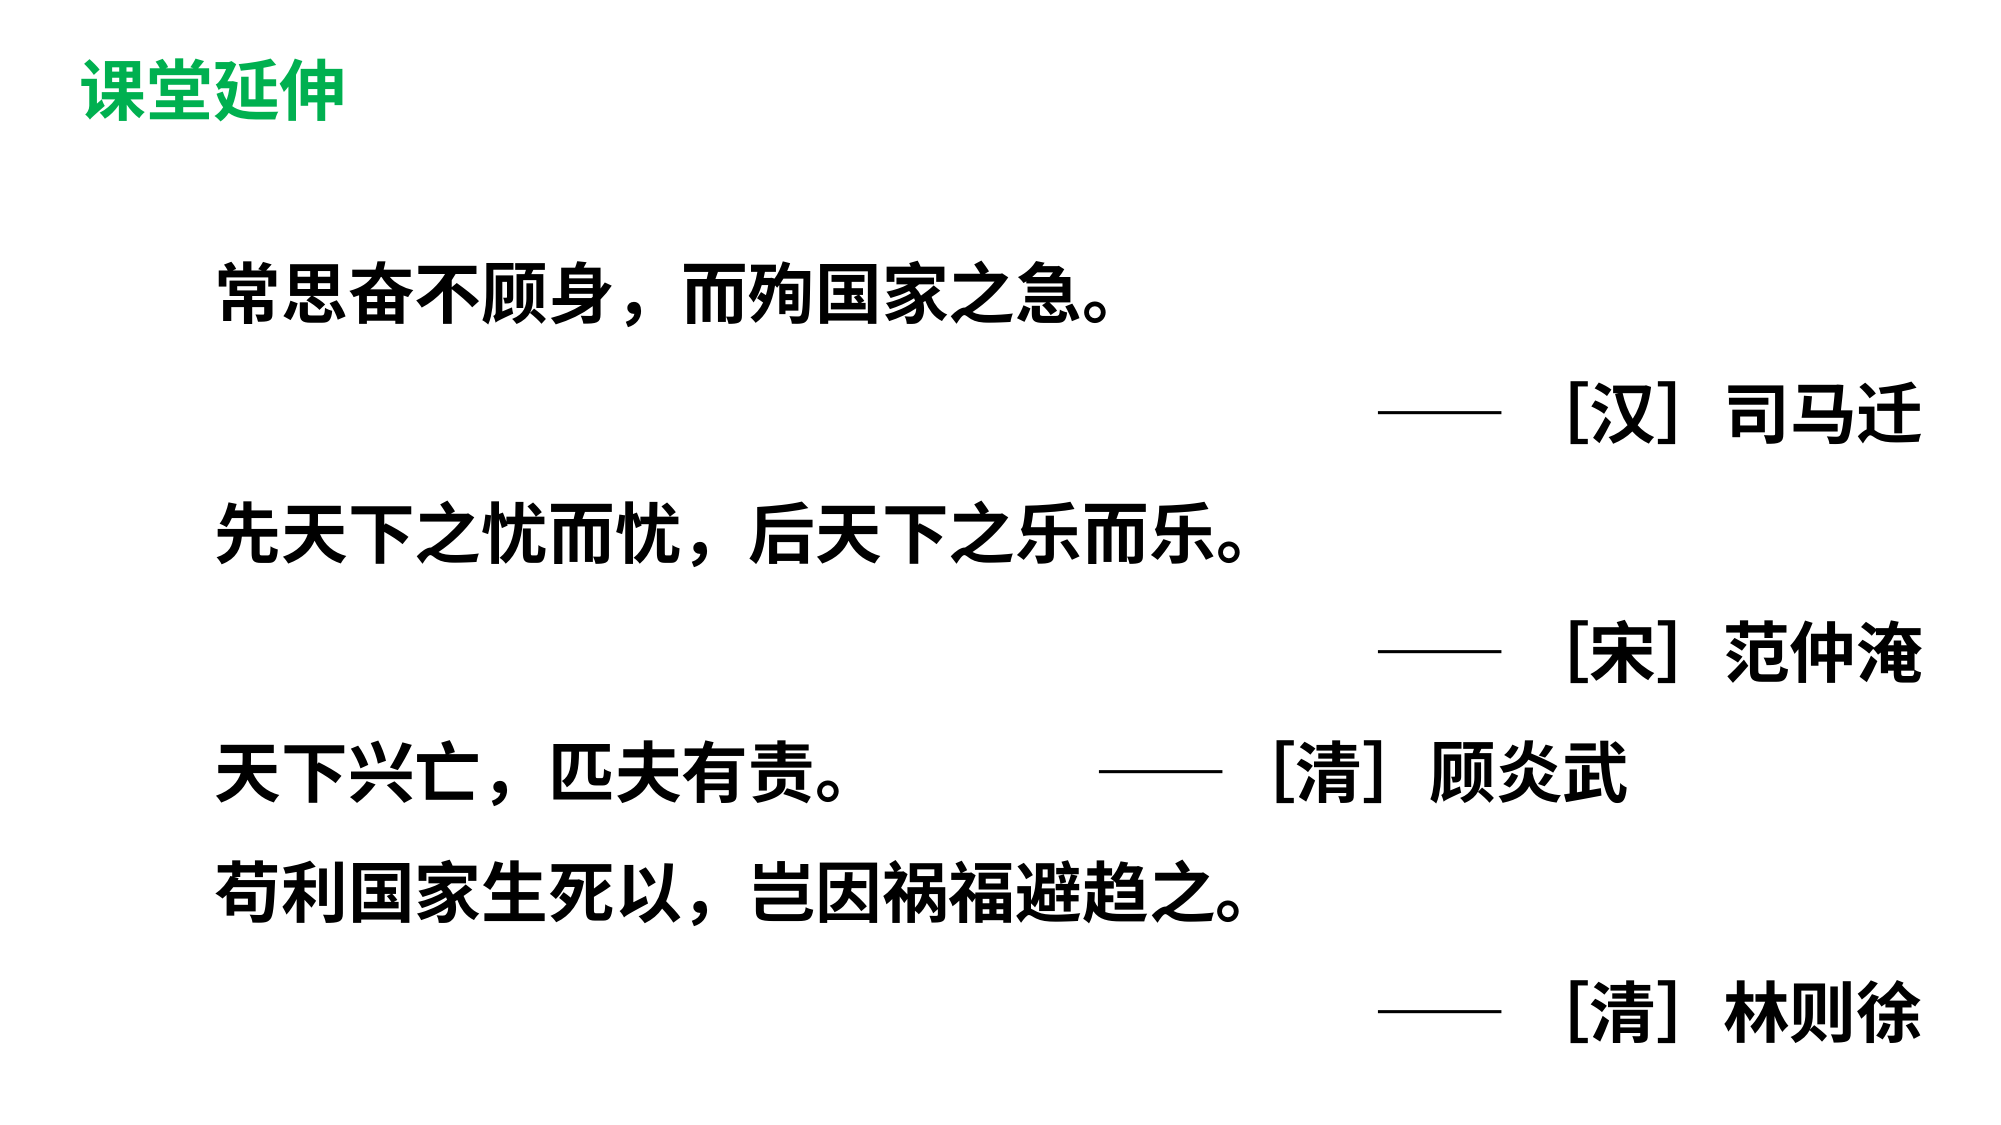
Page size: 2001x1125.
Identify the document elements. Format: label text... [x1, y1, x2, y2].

text_box 常思奋不顾身，而殉国家之急。 ——［汉］司马迁 先天下之忧而忧，后天下之乐而乐。 ——［宋］范仲淹 天下兴亡，匹夫有责。 ——［清］顾炎武 苟利国家生死以，岂因祸福避趋之。 ——［清］林则徐 [200, 204, 1939, 1059]
text_box 课堂延伸 [64, 41, 362, 136]
